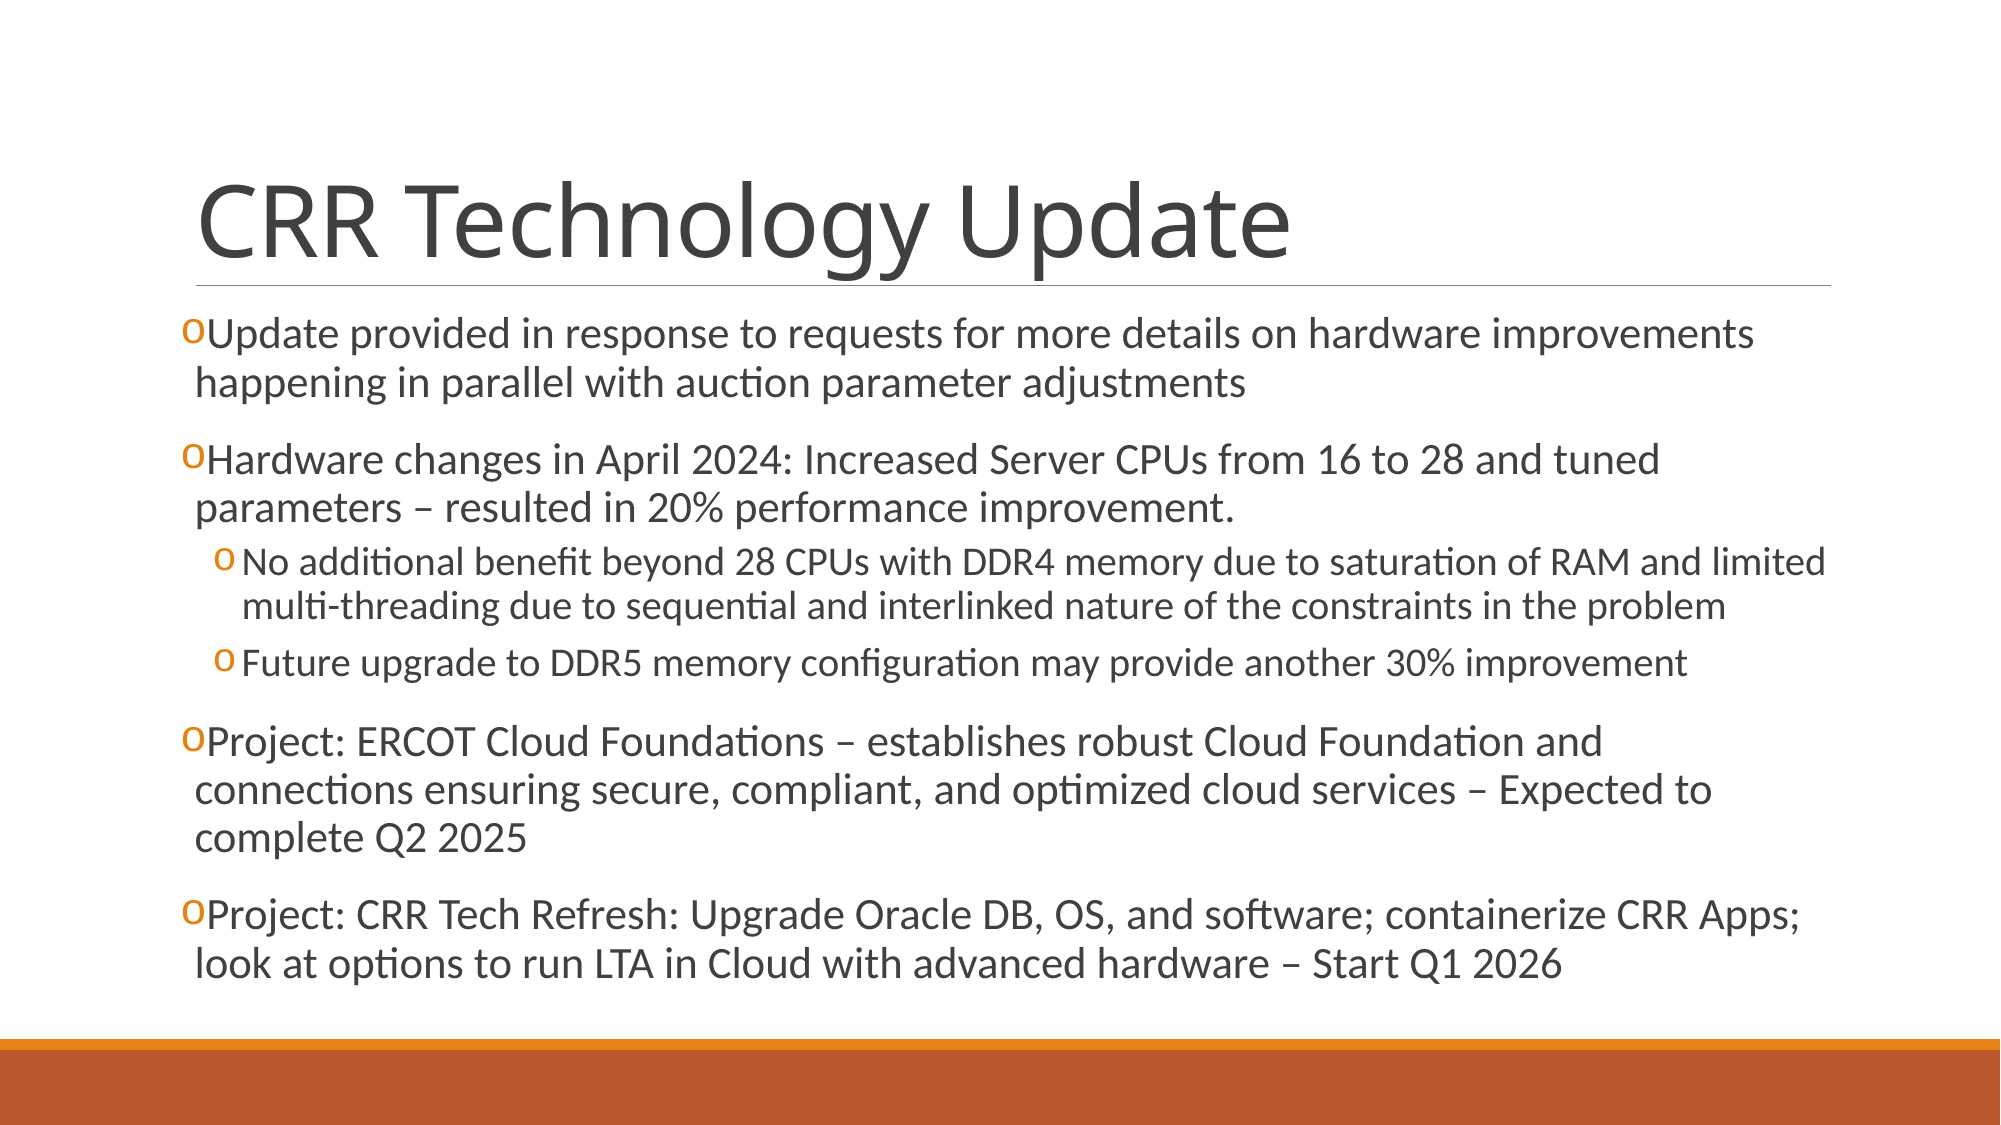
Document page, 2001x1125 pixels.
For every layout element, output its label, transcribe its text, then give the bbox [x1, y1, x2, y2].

list Update provided in response to requests for more details on hardware improvements happening in parallel with auction parameter adjustments Hardware changes in April 2024: Increased Server CPUs from 16 to 28 and tuned parameters – resulted in 20% performance improvement. No additional benefit beyond 28 CPUs with DDR4 memory due to saturation of RAM and limited multi-threading due to sequential and interlinked nature of the constraints in the problem Future upgrade to DDR5 memory configuration may provide another 30% improvement Project: ERCOT Cloud Foundations – establishes robust Cloud Foundation and connections ensuring secure, compliant, and optimized cloud services – Expected to complete Q2 2025 Project: CRR Tech Refresh: Upgrade Oracle DB, OS, and software; containerize CRR Apps; look at options to run LTA in Cloud with advanced hardware – Start Q1 2026 [180, 302, 1830, 1037]
title CRR Technology Update [180, 47, 1830, 285]
